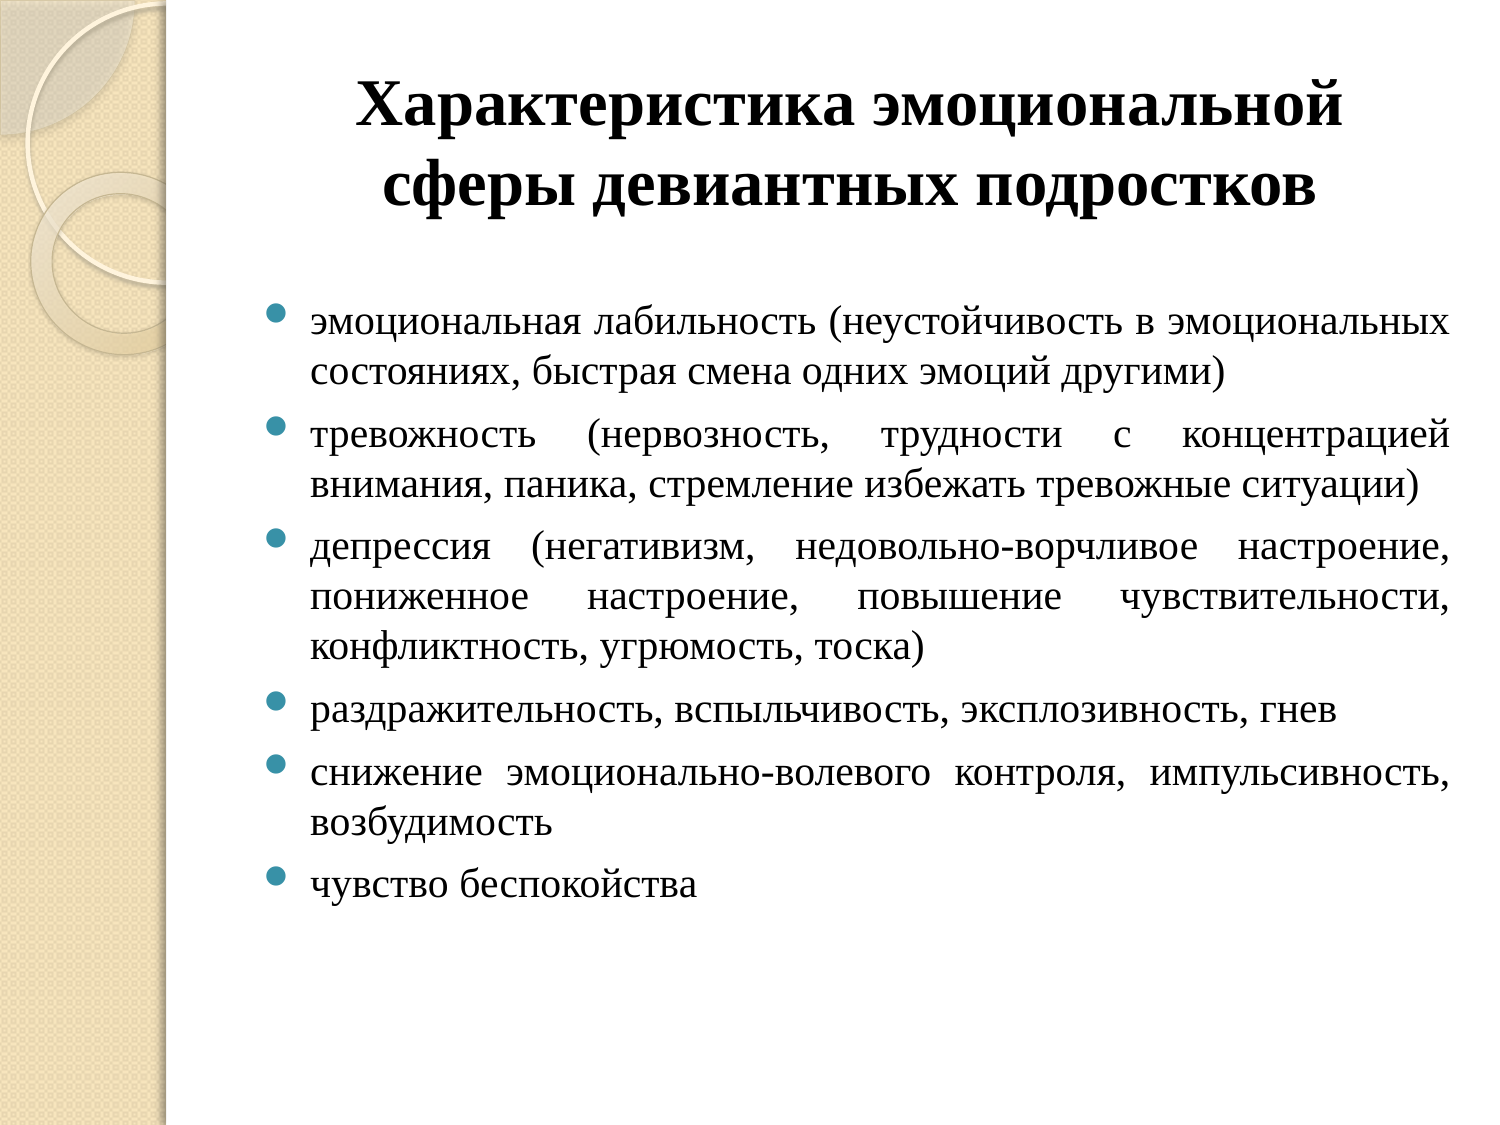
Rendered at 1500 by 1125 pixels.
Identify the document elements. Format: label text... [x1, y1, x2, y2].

list эмоциональная лабильность (неустойчивость в эмоциональных состояниях, быстрая смена одних эмоций другими) тревожность (нервозность, трудности с концентрацией внимания, паника, стремление избежать тревожные ситуации) депрессия (негативизм, недовольно-ворчливое настроение, пониженное настроение, повышение чувствительности, конфликтность, угрюмость, тоска) раздражительность, вспыльчивость, эксплозивность, гнев снижение эмоционально-волевого контроля, импульсивность, возбудимость чувство беспокойства [235, 222, 1466, 1067]
title Характеристика эмоциональной сферы девиантных подростков [235, 45, 1466, 222]
